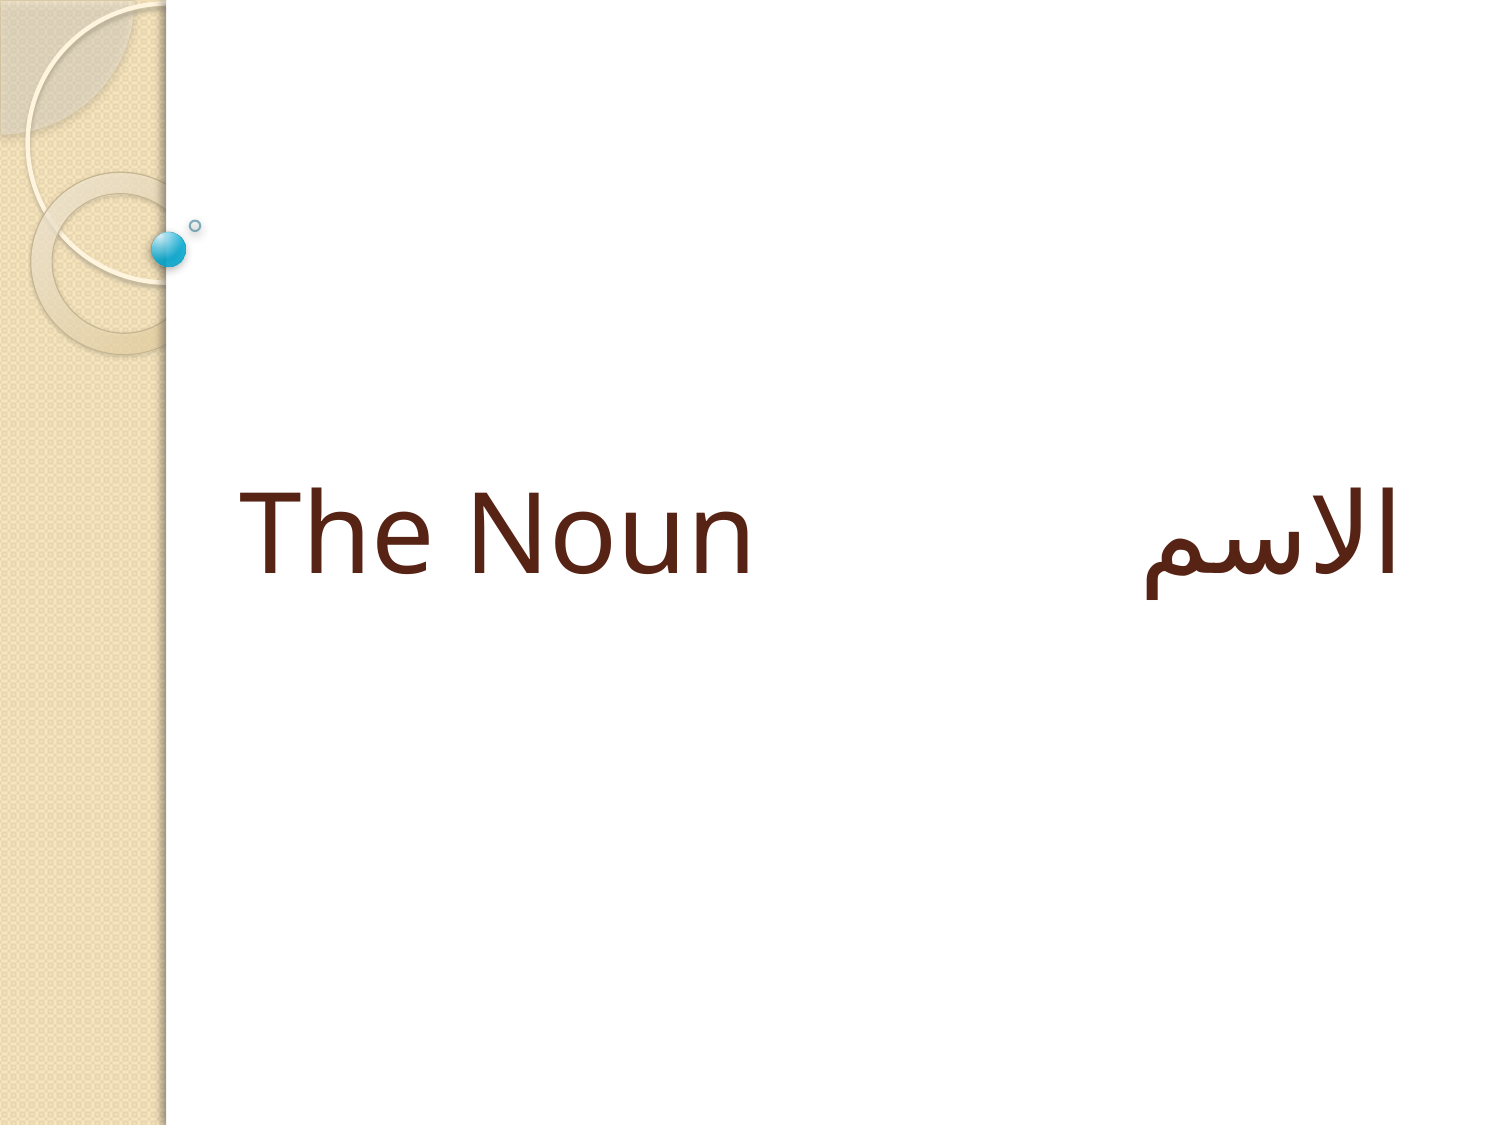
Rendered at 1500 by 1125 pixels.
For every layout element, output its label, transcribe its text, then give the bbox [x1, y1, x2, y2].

title The Noun الاسم [225, 362, 1440, 604]
